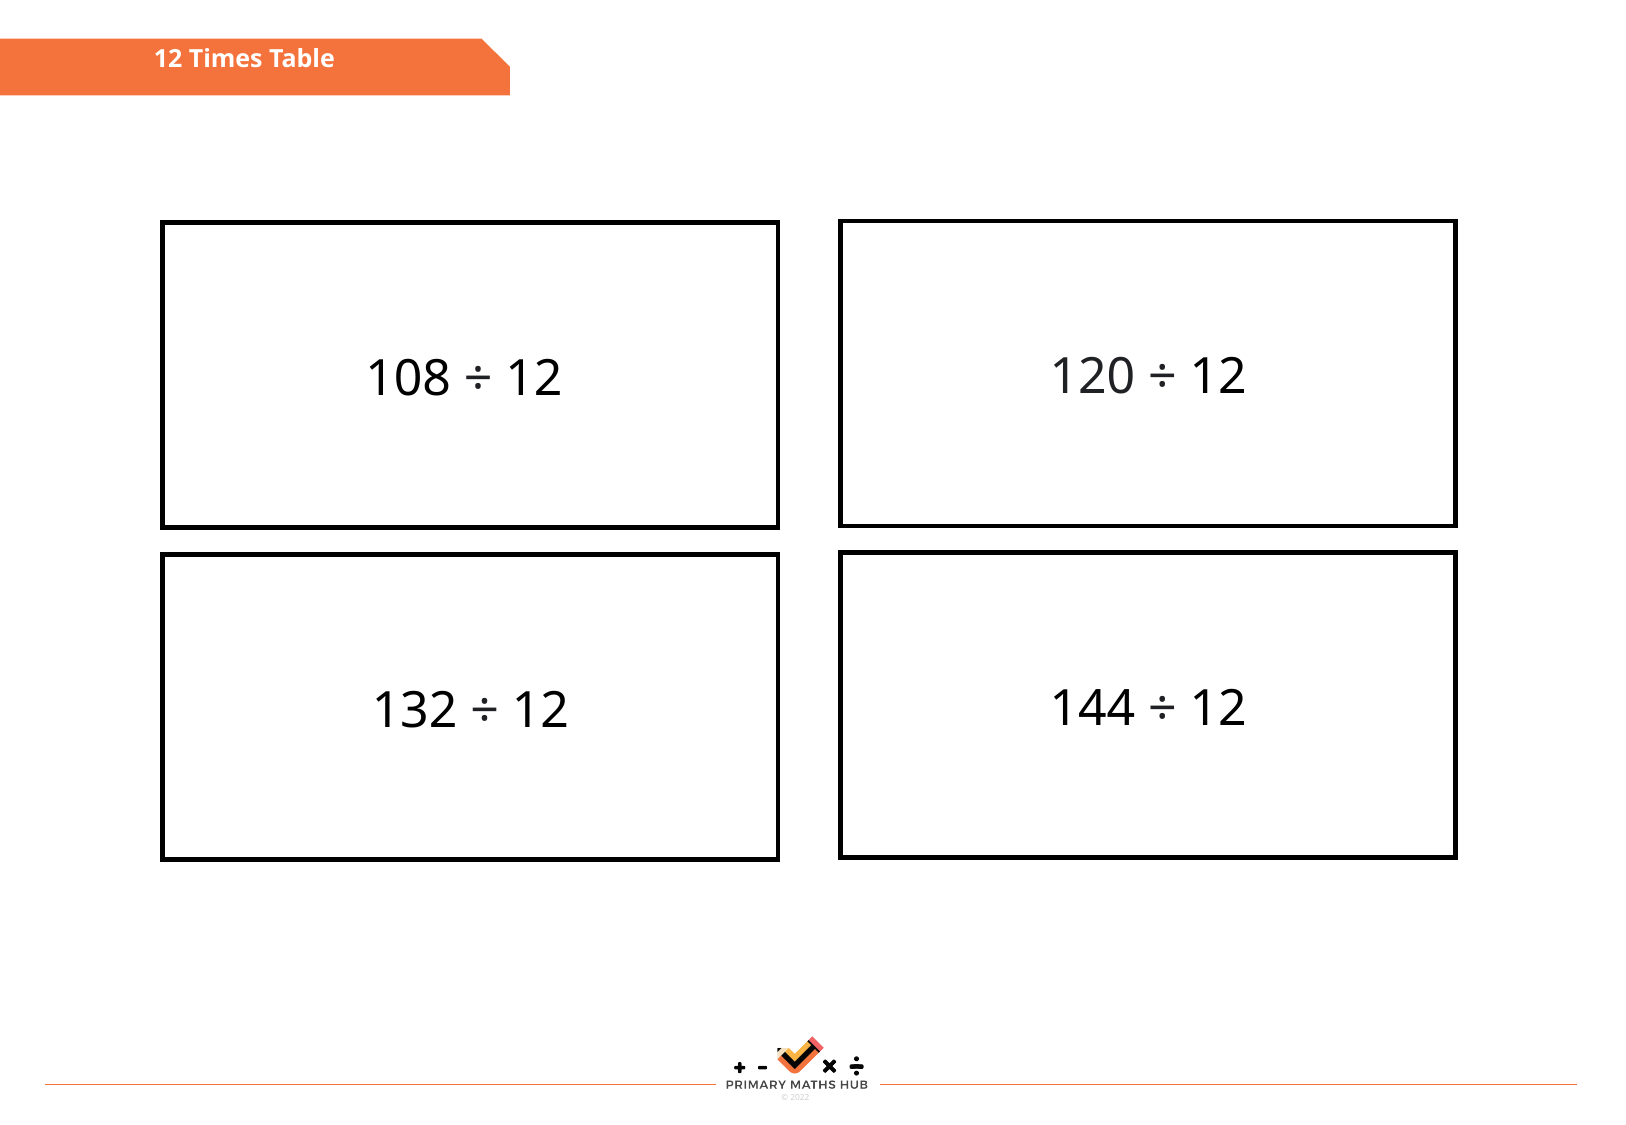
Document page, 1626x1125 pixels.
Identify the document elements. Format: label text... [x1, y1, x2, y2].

picture [722, 1034, 872, 1094]
text_box 120 ÷ 12 [839, 220, 1457, 527]
text_box © 2022 [720, 1084, 870, 1110]
text_box 108 ÷ 12 [162, 222, 779, 529]
text_box 12 Times Table [0, 37, 511, 97]
text_box 132 ÷ 12 [162, 553, 779, 860]
text_box 144 ÷ 12 [839, 552, 1457, 859]
